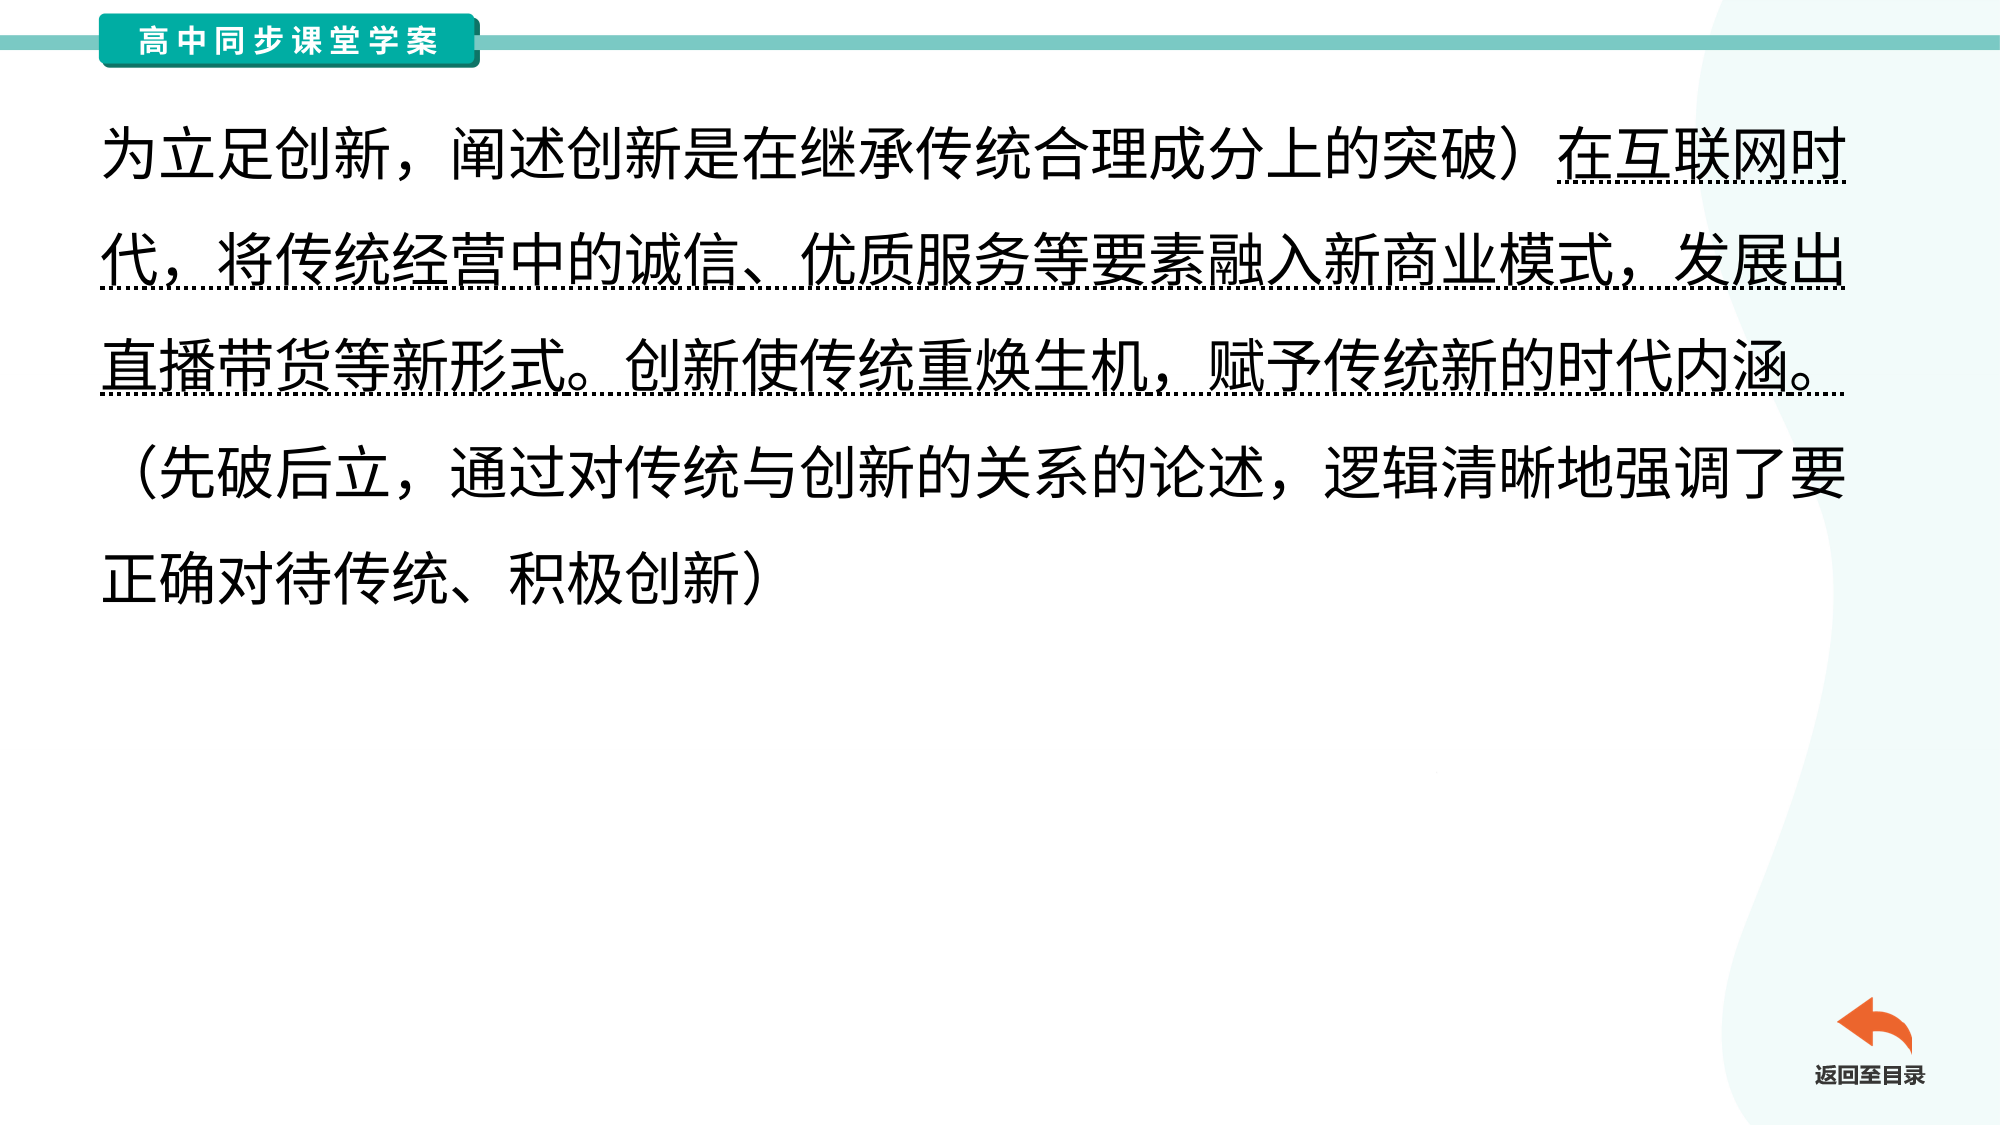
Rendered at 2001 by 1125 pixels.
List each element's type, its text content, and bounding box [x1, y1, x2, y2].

text_box 为立足创新，阐述创新是在继承传统合理成分上的突破）在互联网时 代，将传统经营中的诚信、优质服务等要素融入新商业模式，发展出 直播带货等新形式。创新使传统重焕生机，赋予传统新的时代内涵。 （先破后立，通过对传统与创新的关系的论述，逻辑清晰地强调了要 正确对待传统、积极创新） [100, 76, 1899, 613]
picture [0, 0, 2000, 1125]
